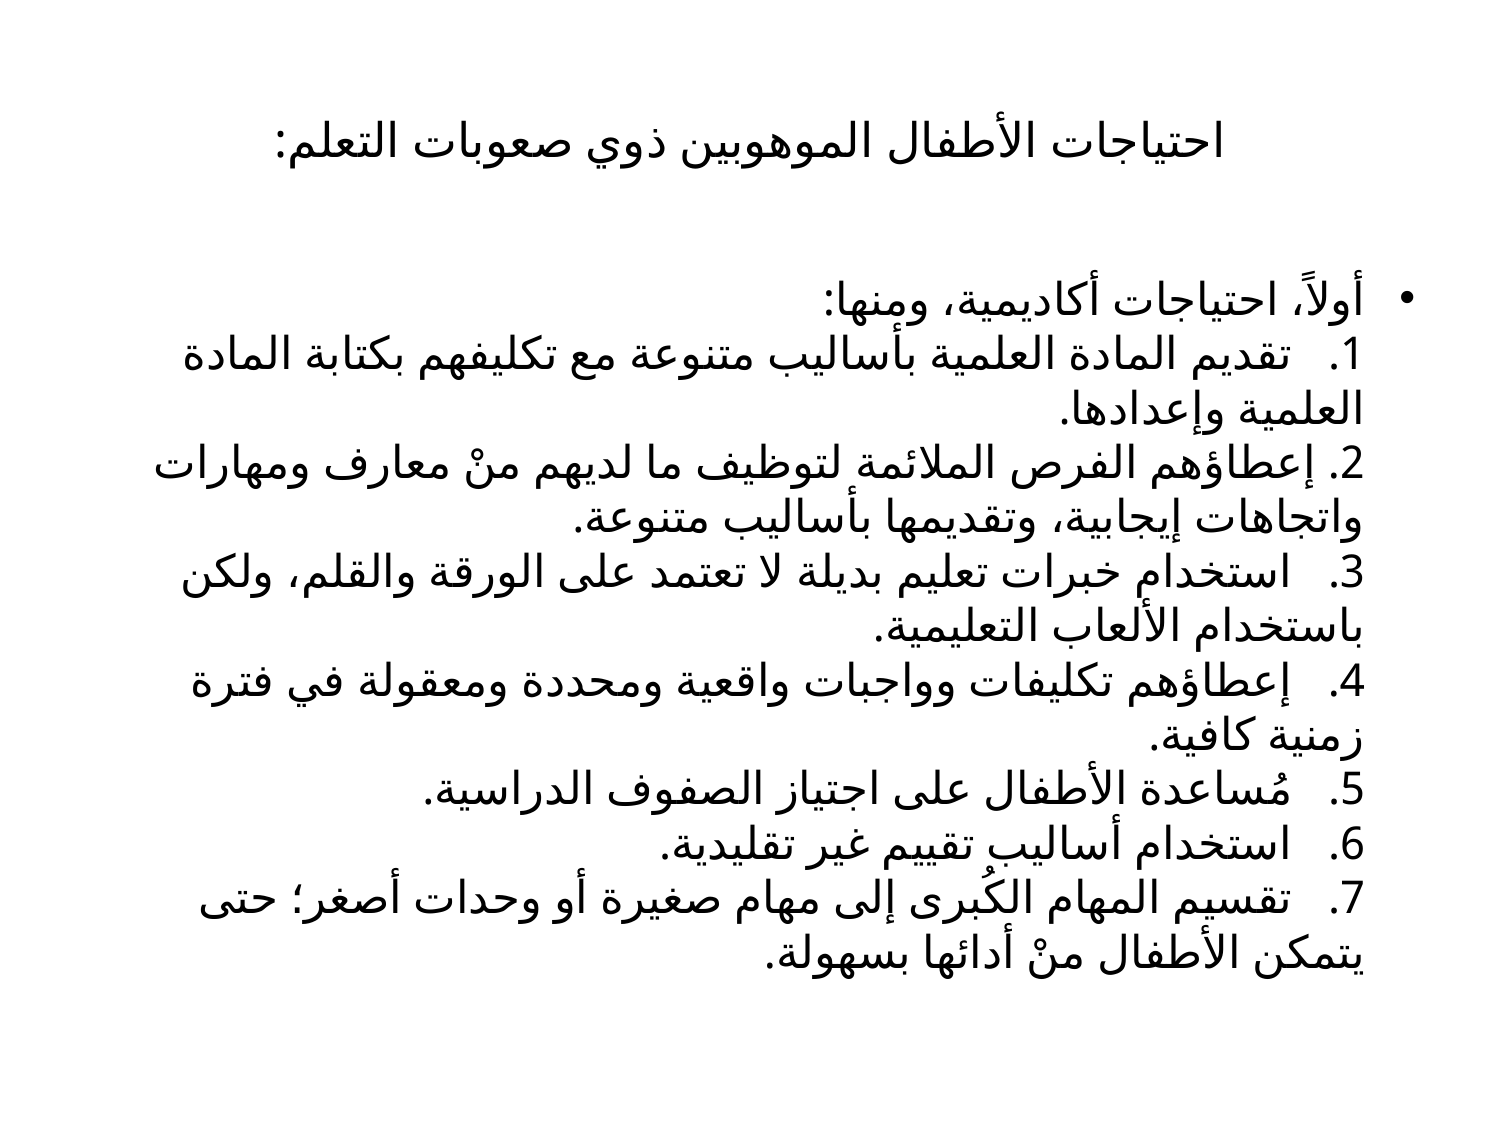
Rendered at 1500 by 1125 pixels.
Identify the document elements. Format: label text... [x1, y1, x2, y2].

list أولاً، احتياجات أكاديمية، ومنها: 1. تقديم المادة العلمية بأساليب متنوعة مع تكليفهم بكتابة المادة العلمية وإعدادها. 2. إعطاؤهم الفرص الملائمة لتوظيف ما لديهم منْ معارف ومهارات واتجاهات إيجابية، وتقديمها بأساليب متنوعة. 3. استخدام خبرات تعليم بديلة لا تعتمد على الورقة والقلم، ولكن باستخدام الألعاب التعليمية. 4. إعطاؤهم تكليفات وواجبات واقعية ومحددة ومعقولة في فترة زمنية كافية. 5. مُساعدة الأطفال على اجتياز الصفوف الدراسية. 6. استخدام أساليب تقييم غير تقليدية. 7. تقسيم المهام الكُبرى إلى مهام صغيرة أو وحدات أصغر؛ حتى يتمكن الأطفال منْ أدائها بسهولة. [75, 262, 1425, 1047]
title احتياجات الأطفال الموهوبين ذوي صعوبات التعلم: [75, 45, 1425, 233]
